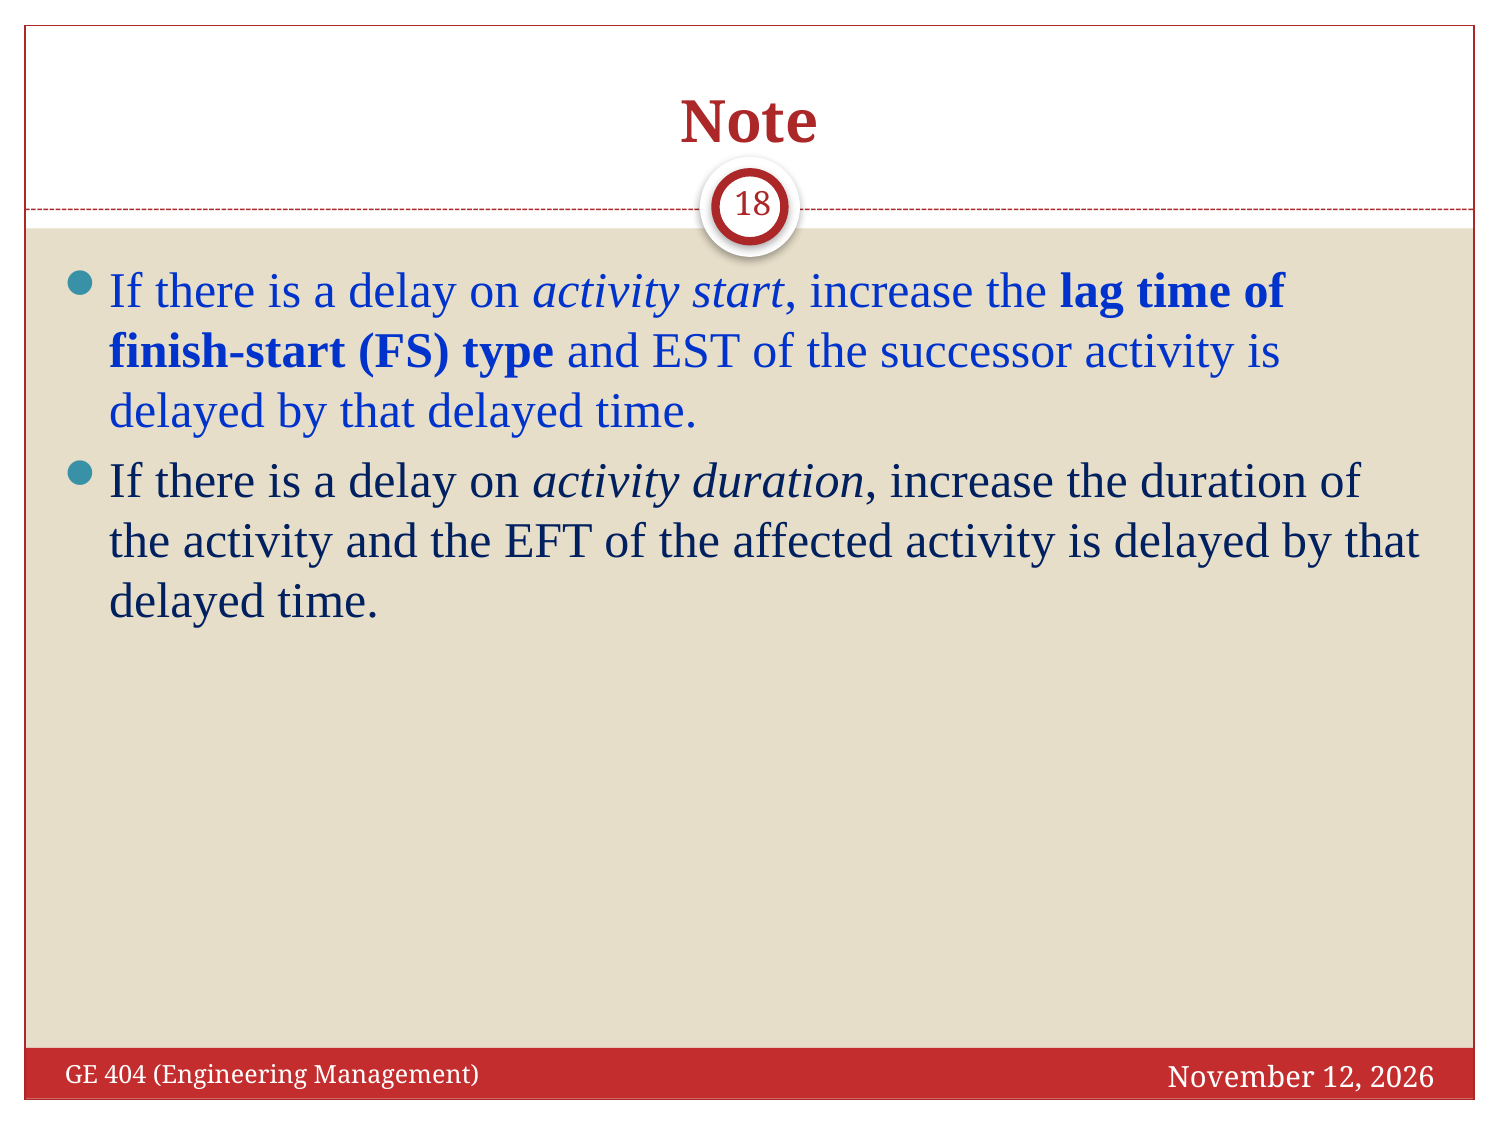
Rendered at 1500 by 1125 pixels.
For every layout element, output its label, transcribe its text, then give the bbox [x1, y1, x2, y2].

list If there is a delay on activity start, increase the lag time of finish-start (FS) type and EST of the successor activity is delayed by that delayed time. If there is a delay on activity duration, increase the duration of the activity and the EFT of the affected activity is delayed by that delayed time. [49, 250, 1445, 1001]
slide_number 18 [715, 168, 791, 241]
title Note [49, 37, 1450, 162]
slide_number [950, 1050, 1450, 1111]
footer GE 404 (Engineering Management) [50, 1051, 638, 1112]
